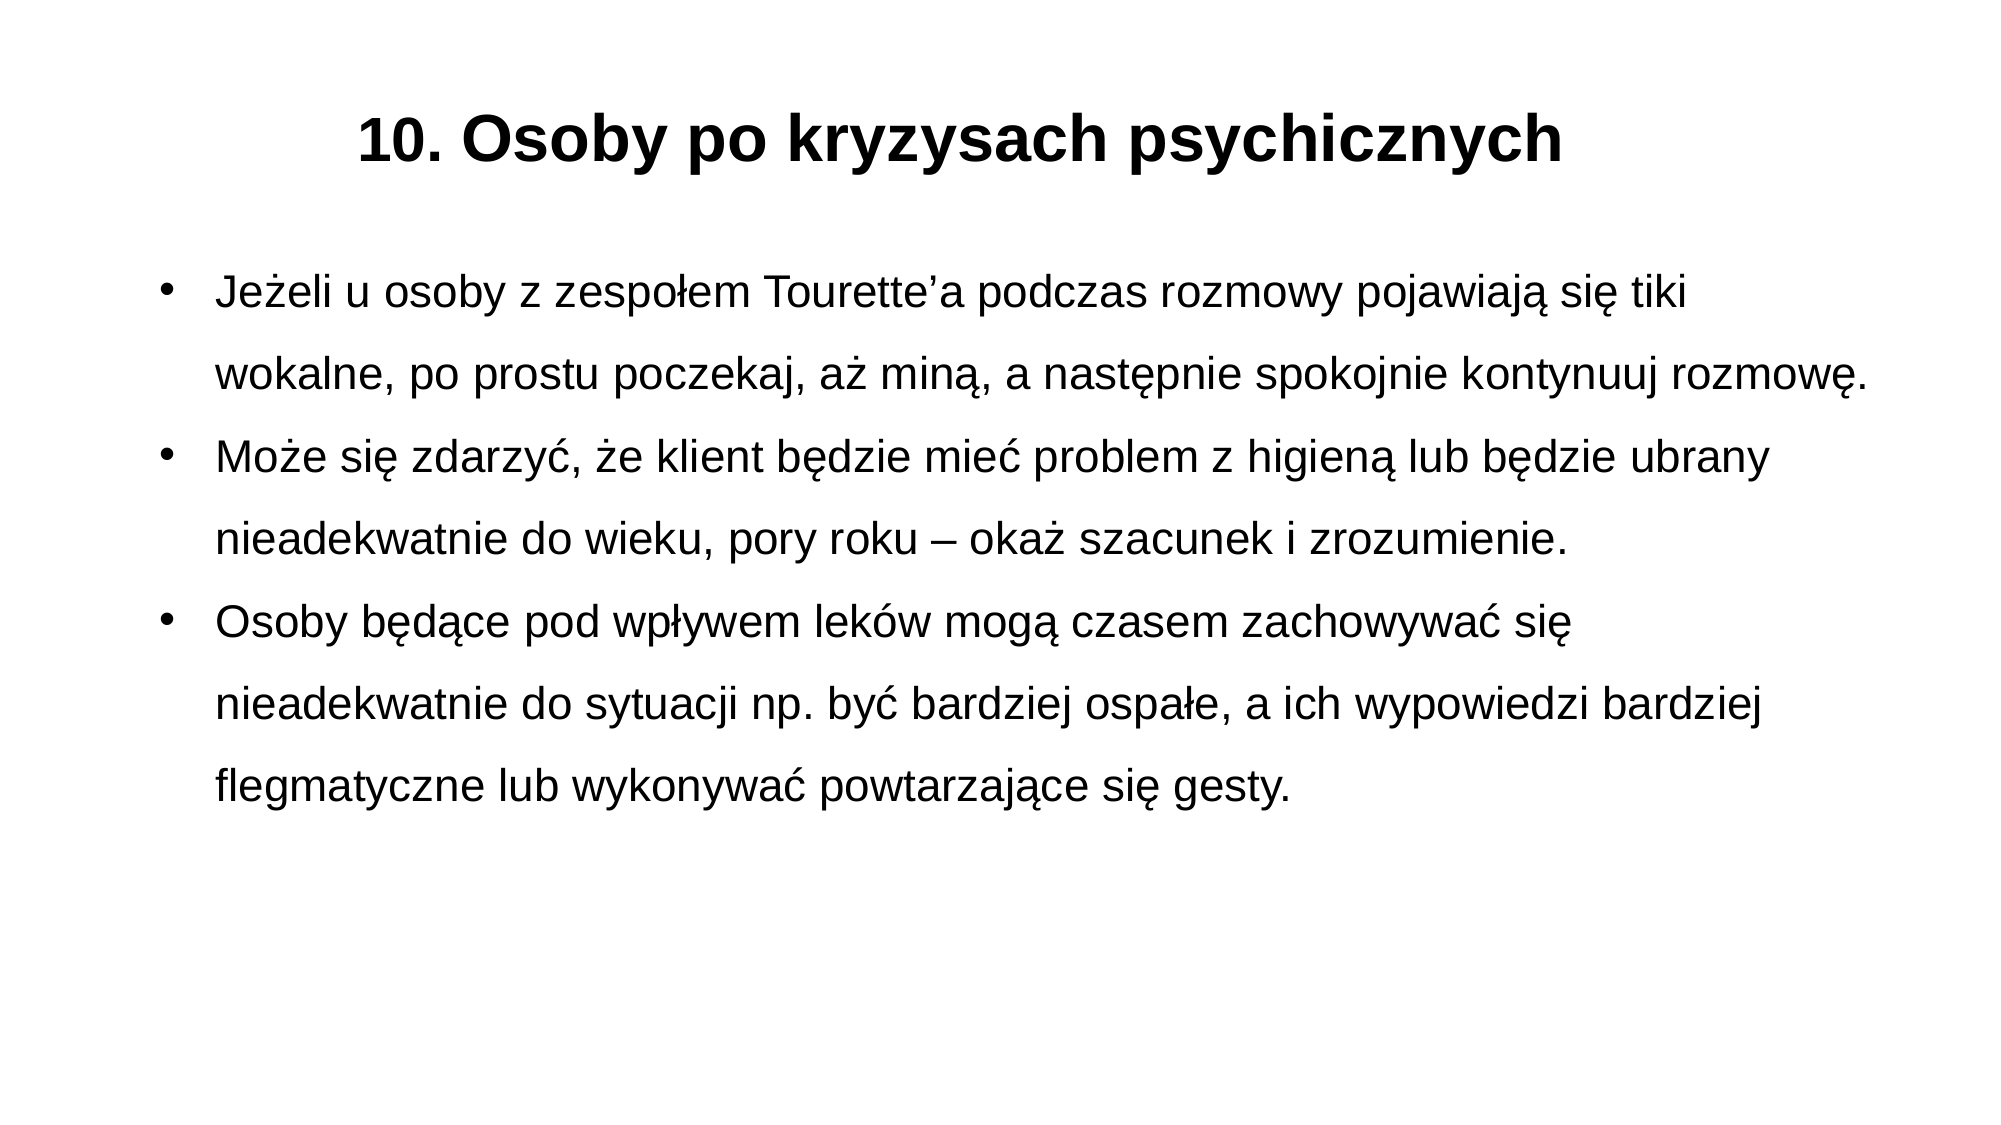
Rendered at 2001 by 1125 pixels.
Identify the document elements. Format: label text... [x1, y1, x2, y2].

text_box Jeżeli u osoby z zespołem Tourette’a podczas rozmowy pojawiają się tiki wokalne, po prostu poczekaj, aż miną, a następnie spokojnie kontynuuj rozmowę. Może się zdarzyć, że klient będzie mieć problem z higieną lub będzie ubrany nieadekwatnie do wieku, pory roku – okaż szacunek i zrozumienie. Osoby będące pod wpływem leków mogą czasem zachowywać się nieadekwatnie do sytuacji np. być bardziej ospałe, a ich wypowiedzi bardziej flegmatyczne lub wykonywać powtarzające się gesty. [144, 226, 1894, 819]
text_box 10. Osoby po kryzysach psychicznych [342, 87, 1598, 182]
